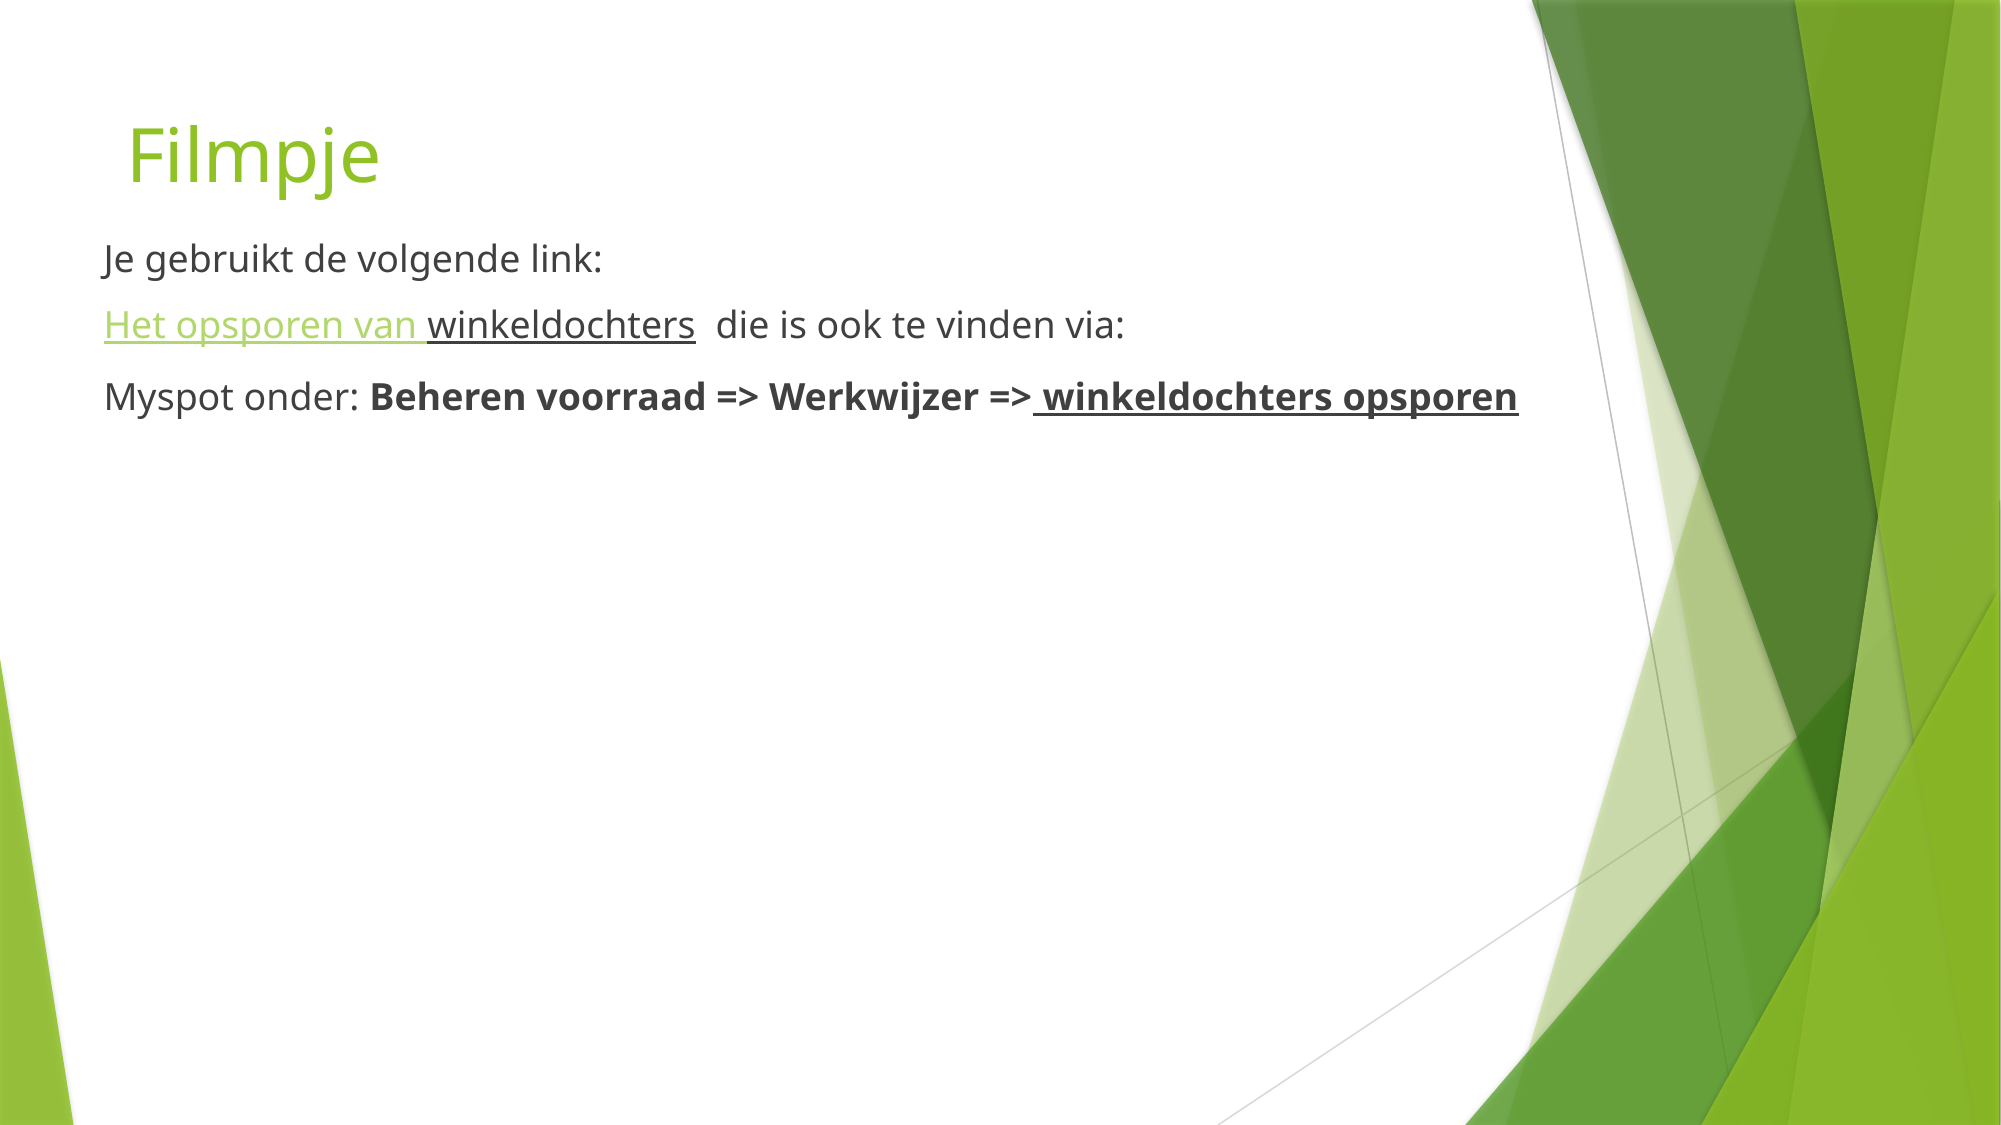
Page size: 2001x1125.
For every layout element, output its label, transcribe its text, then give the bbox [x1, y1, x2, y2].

list Je gebruikt de volgende link: Het opsporen van winkeldochters die is ook te vinden via: Myspot onder: Beheren voorraad => Werkwijzer => winkeldochters opsporen [88, 227, 1631, 997]
title Filmpje [111, 99, 1522, 227]
